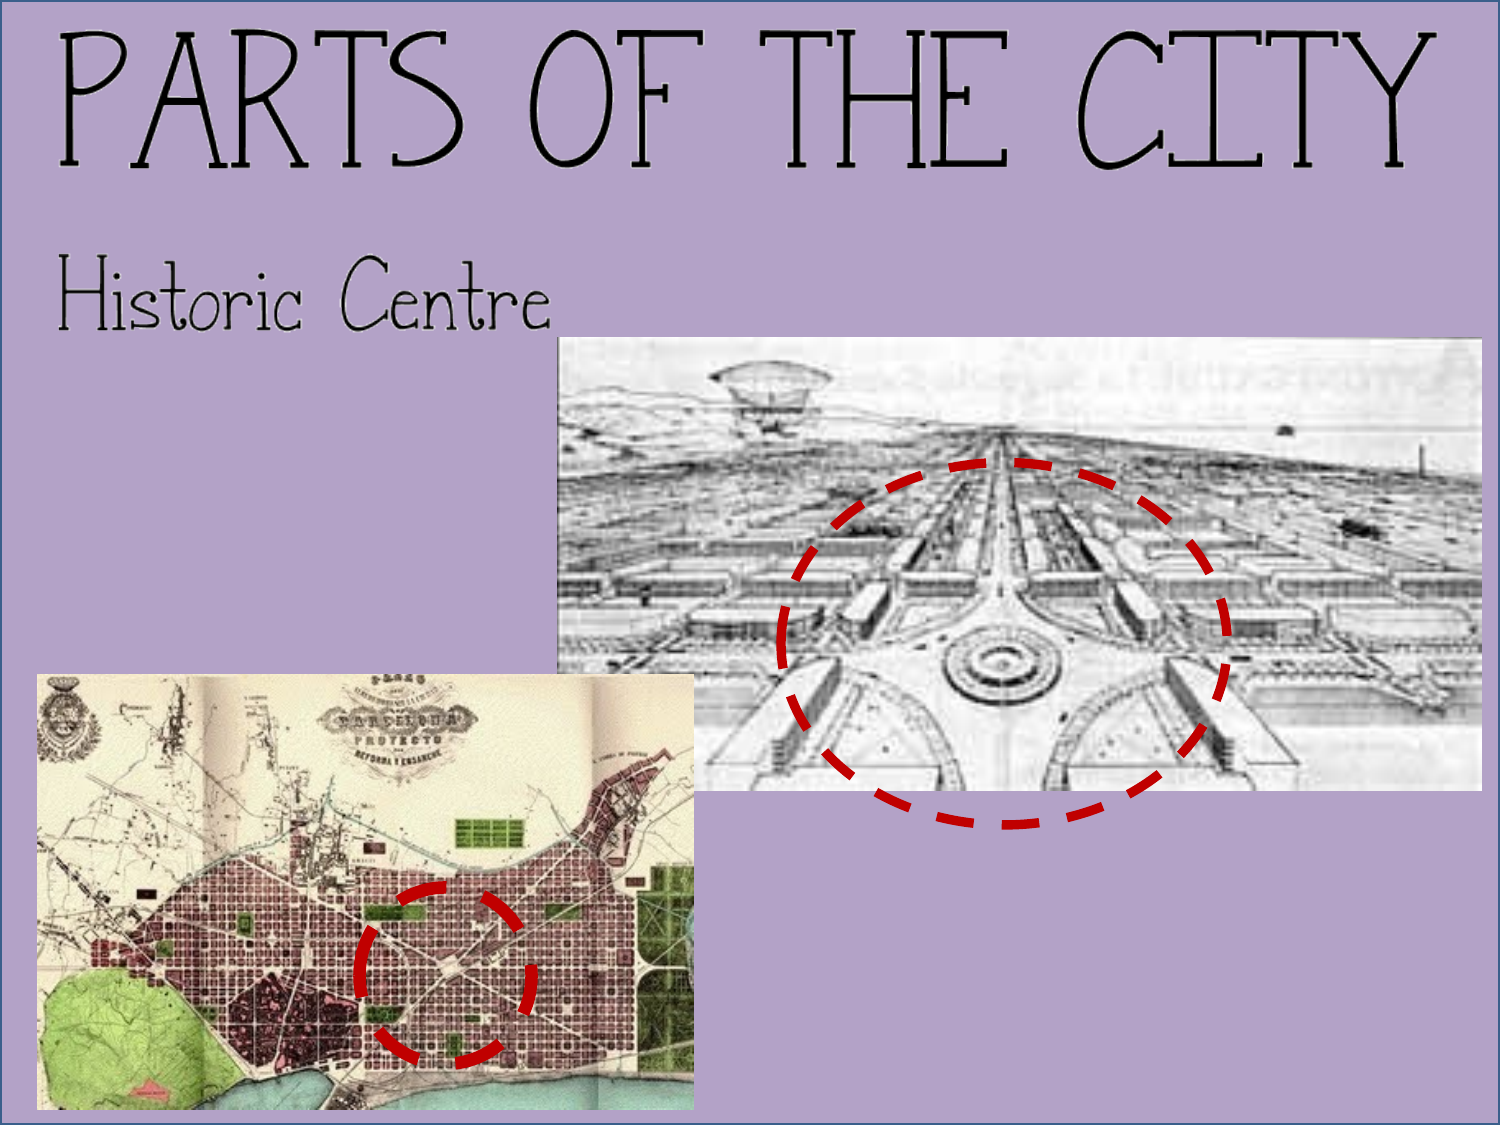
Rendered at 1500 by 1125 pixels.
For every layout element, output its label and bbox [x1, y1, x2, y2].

text_box [0, 0, 1500, 1125]
